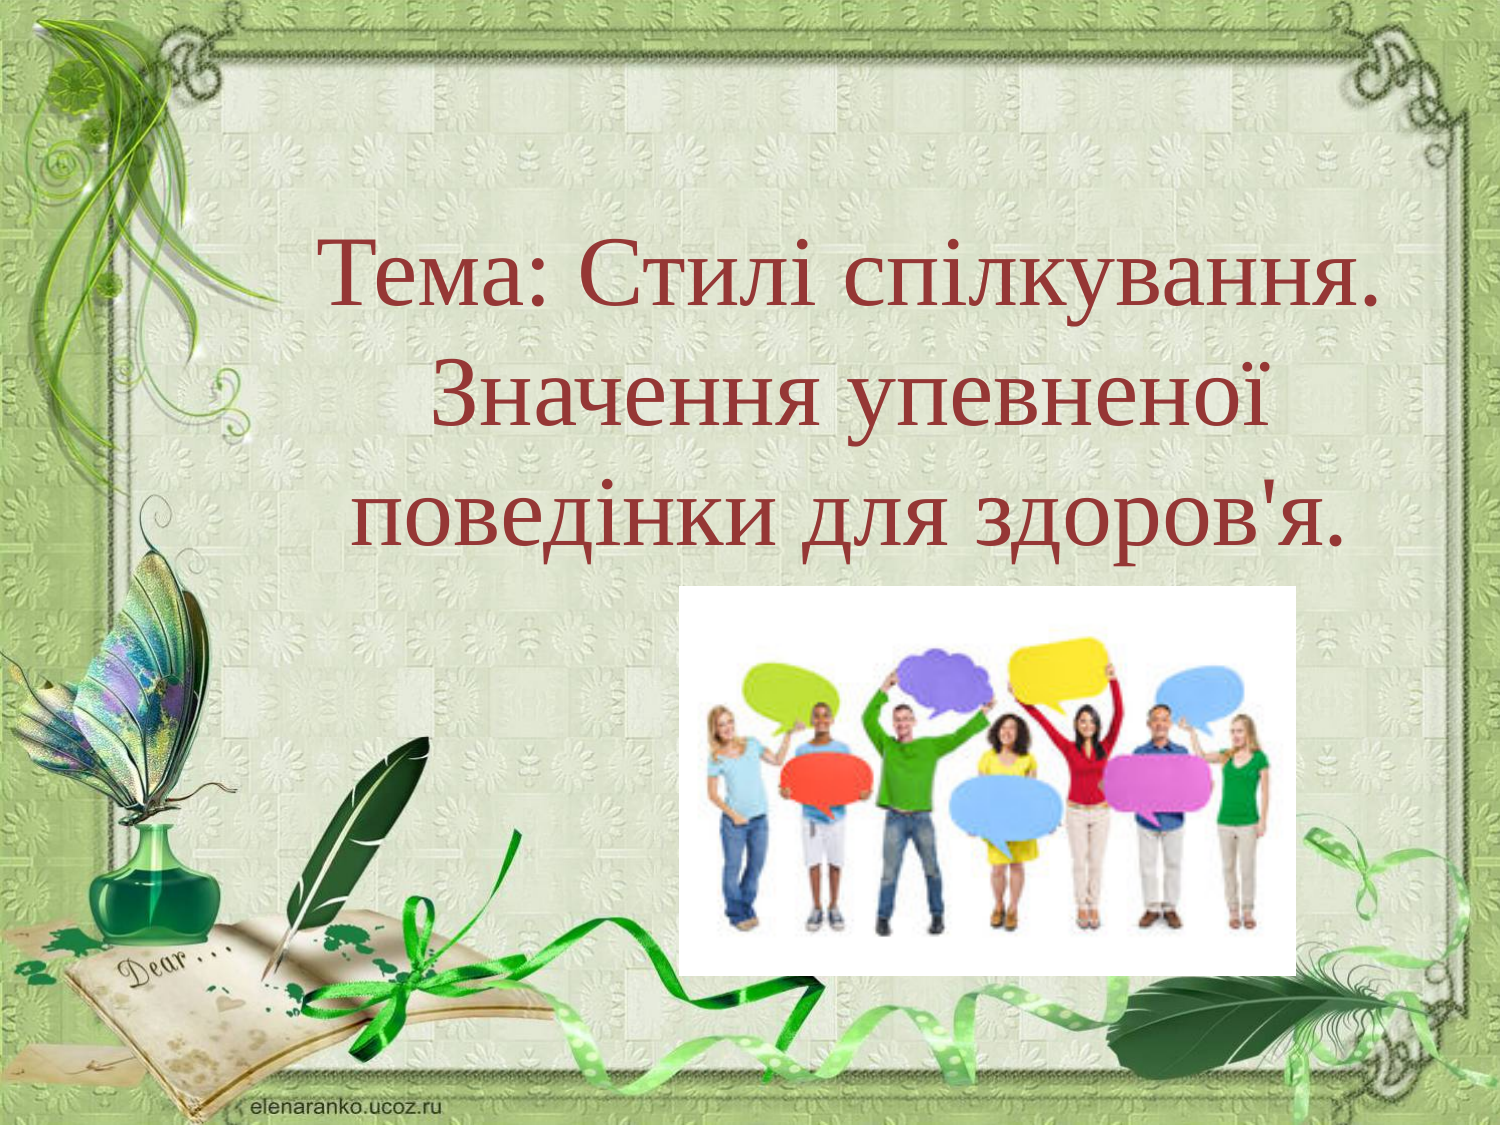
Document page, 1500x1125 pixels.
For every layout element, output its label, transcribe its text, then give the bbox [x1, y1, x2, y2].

picture [0, 0, 1500, 1125]
text_box Тема: Стилі спілкування. Значення упевненої поведінки для здоров'я. [242, 149, 1459, 622]
